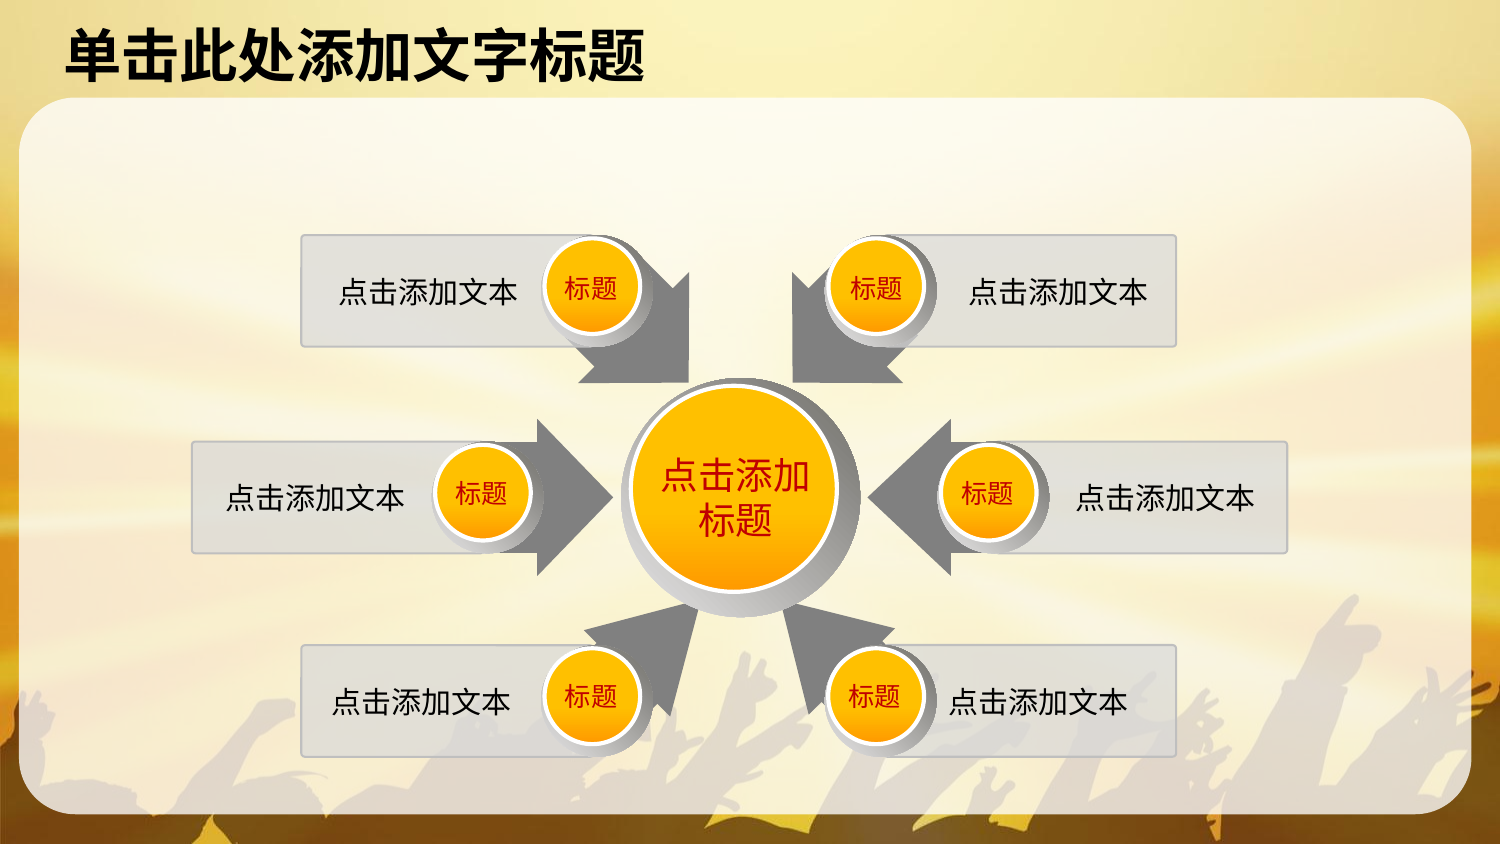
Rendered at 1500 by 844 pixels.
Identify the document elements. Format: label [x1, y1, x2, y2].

text_box [757, 594, 1177, 757]
text_box [301, 235, 725, 401]
text_box [621, 377, 861, 618]
text_box [774, 235, 1177, 419]
picture [0, 0, 1500, 844]
text_box [867, 418, 1288, 577]
text_box [191, 418, 614, 577]
text_box [301, 575, 706, 757]
